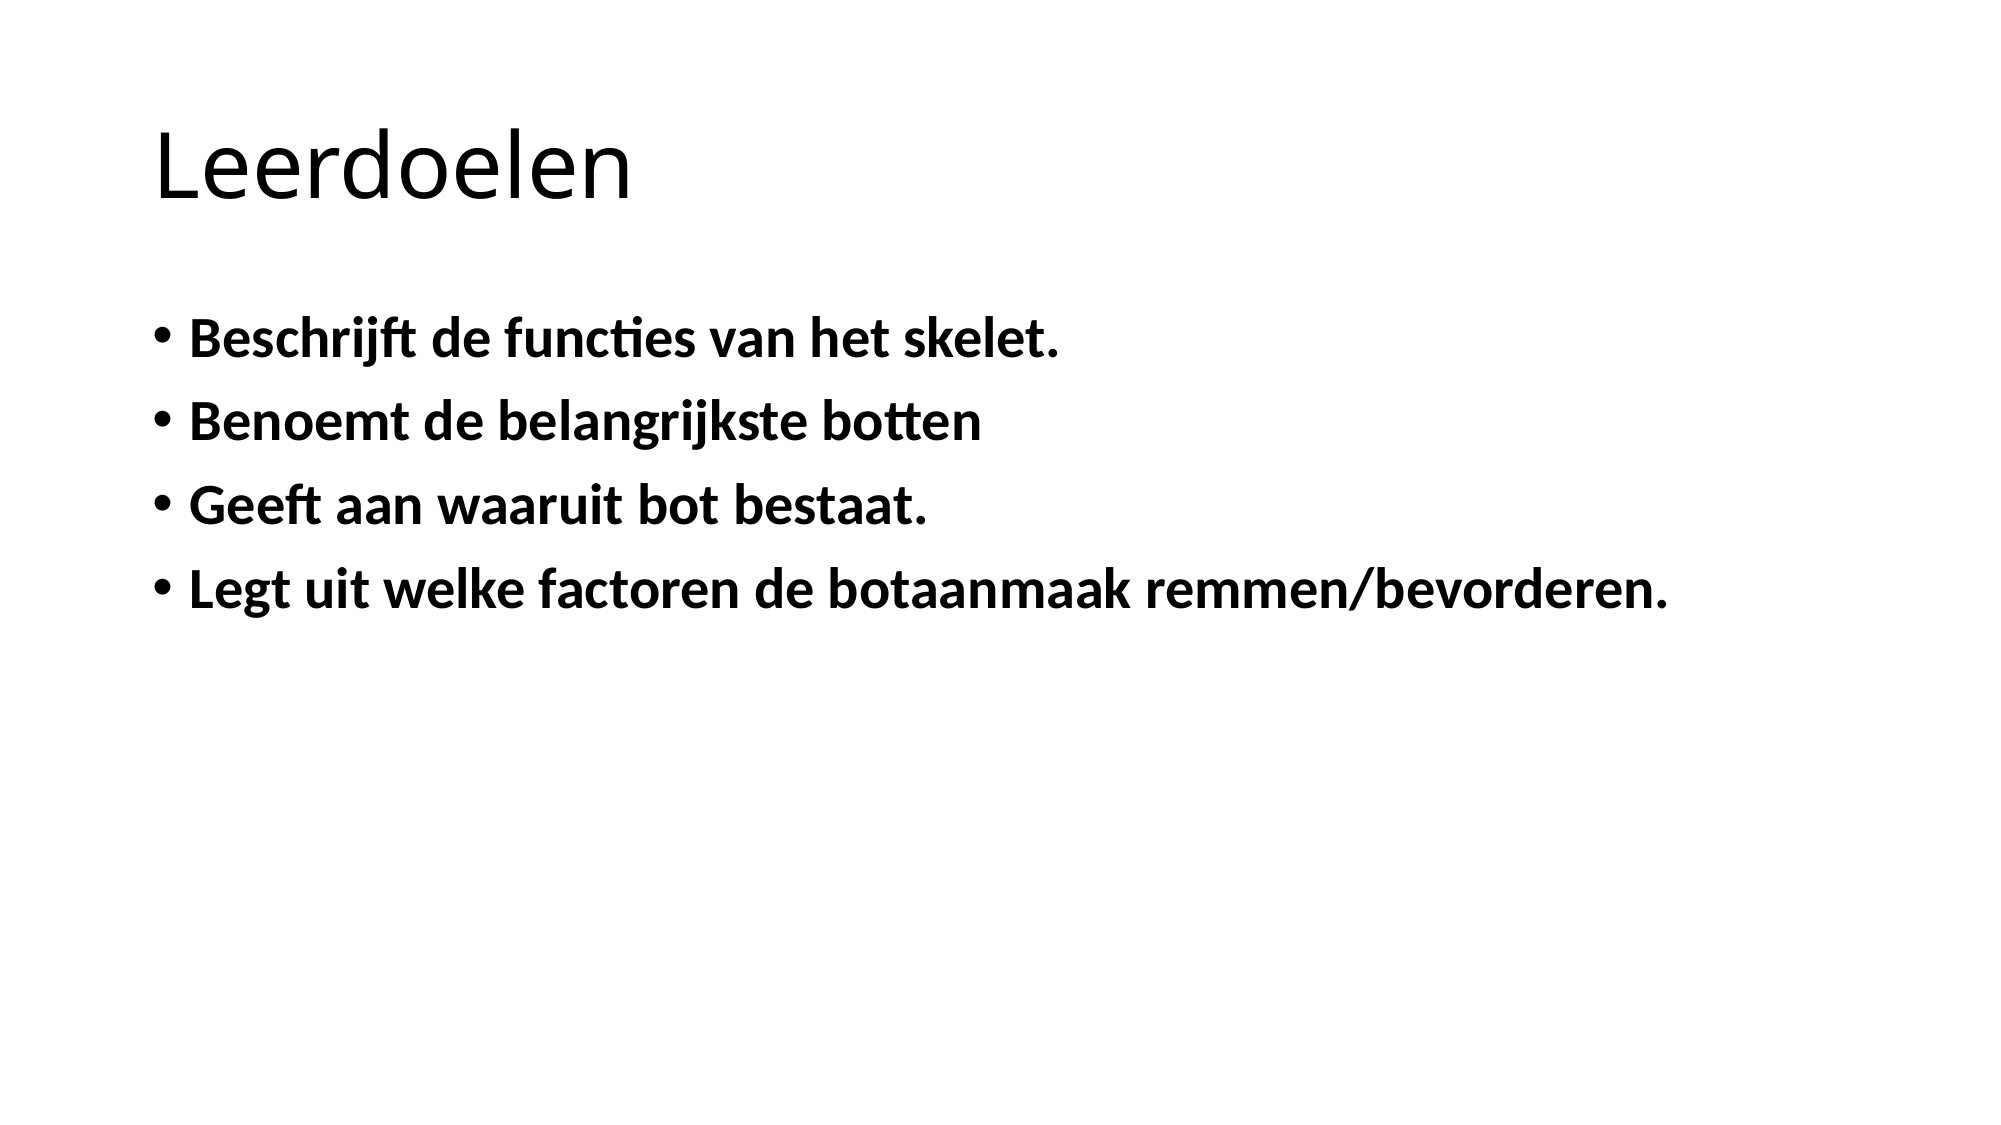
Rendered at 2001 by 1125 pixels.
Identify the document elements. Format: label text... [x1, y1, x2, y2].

list Beschrijft de functies van het skelet. Benoemt de belangrijkste botten Geeft aan waaruit bot bestaat. Legt uit welke factoren de botaanmaak remmen/bevorderen. [137, 299, 1863, 1014]
title Leerdoelen [137, 59, 1863, 278]
